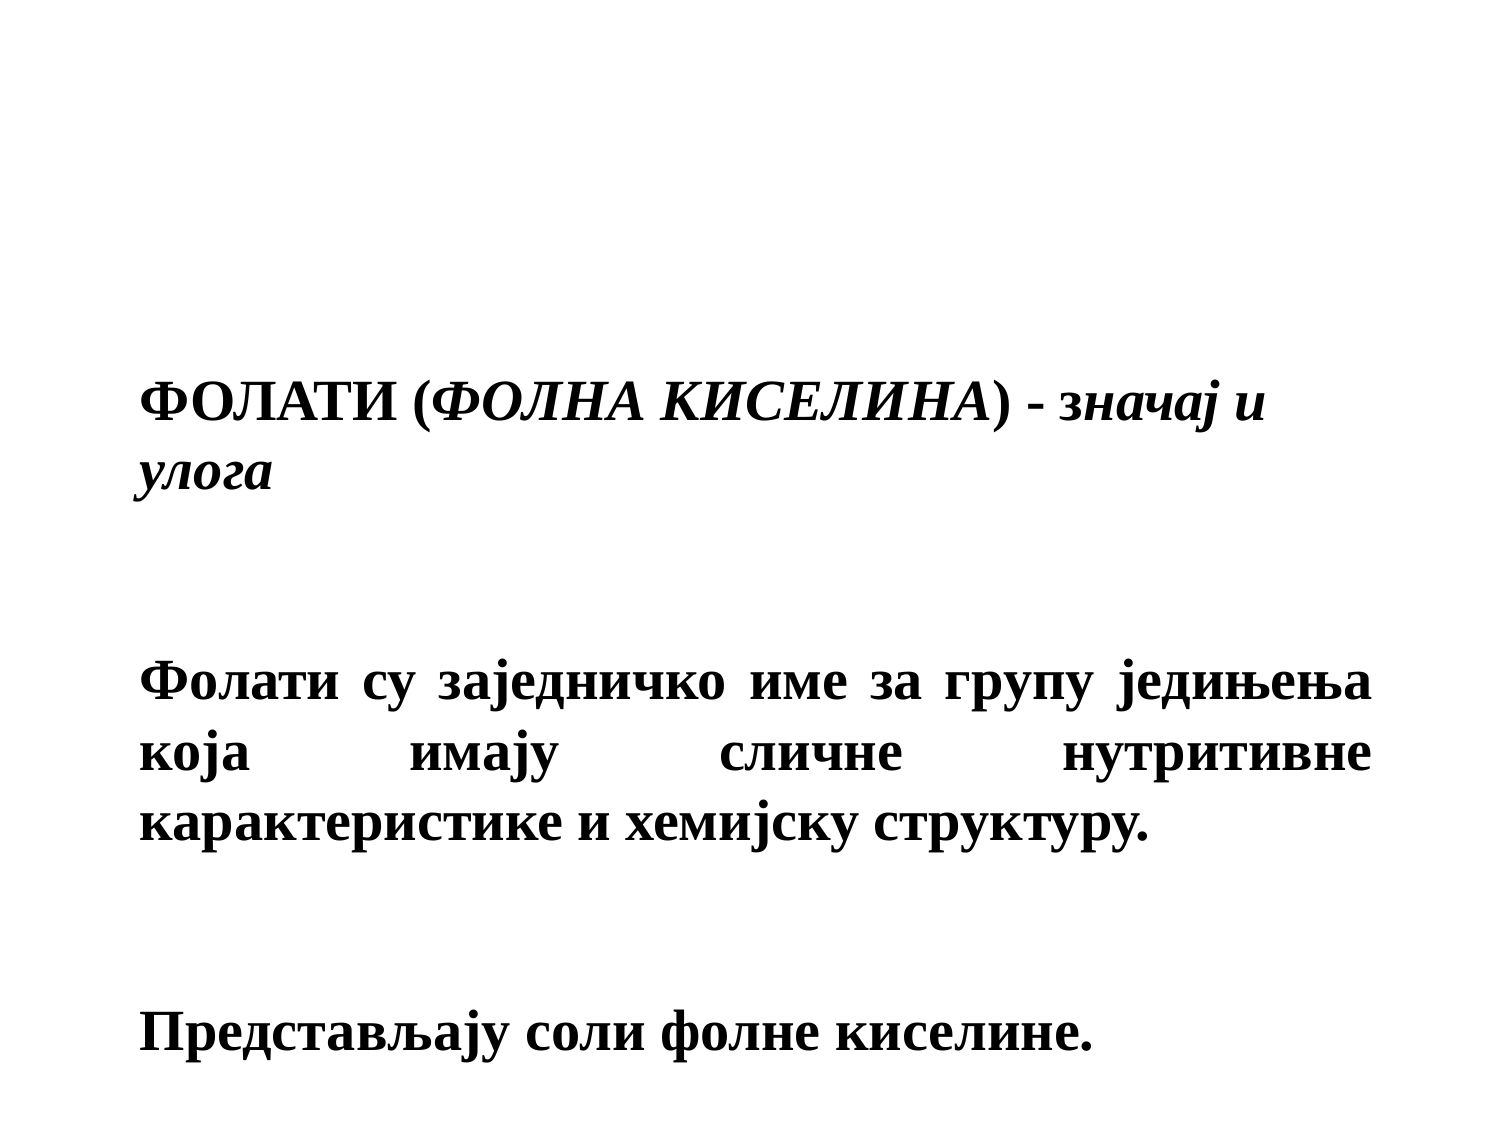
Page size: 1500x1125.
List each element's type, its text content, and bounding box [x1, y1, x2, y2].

text_box ФОЛАТИ (ФОЛНА КИСЕЛИНА) - значај и улога Фолати су заједничко име за групу једињења која имају сличне нутритивне карактеристике и хемијску структуру. Представљају соли фолне киселине. [124, 354, 1388, 1069]
